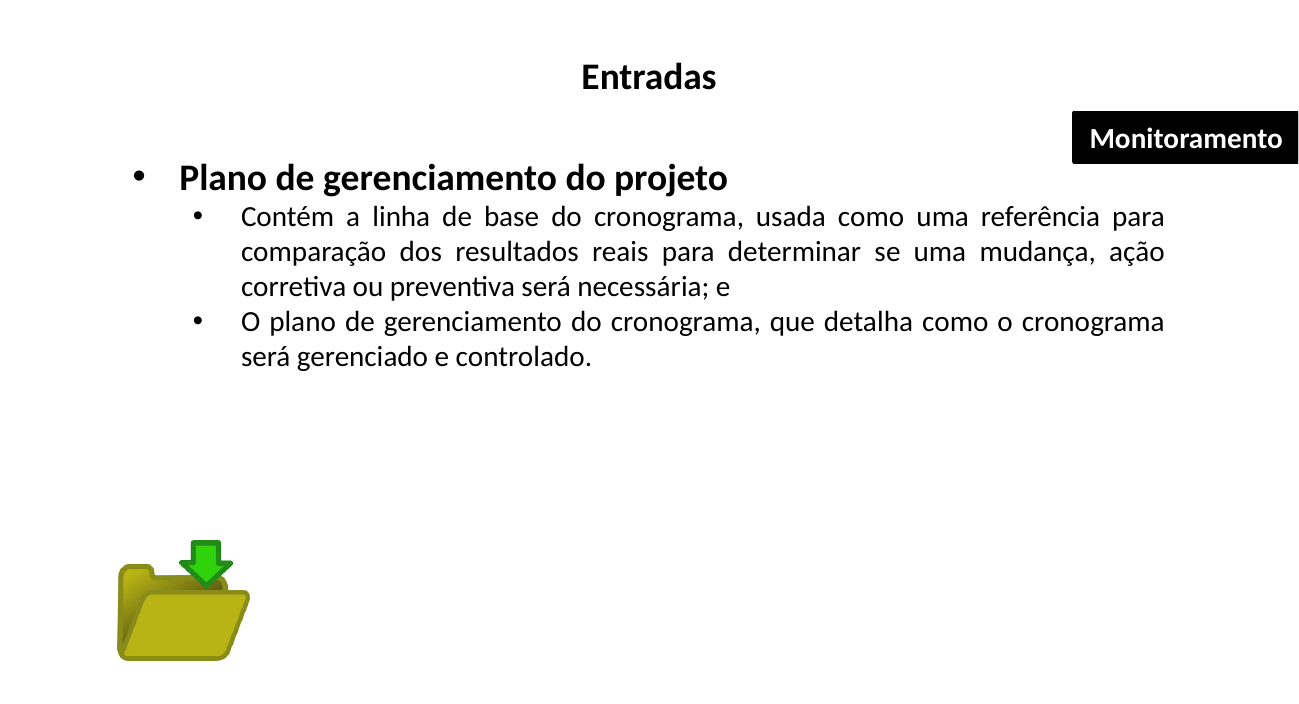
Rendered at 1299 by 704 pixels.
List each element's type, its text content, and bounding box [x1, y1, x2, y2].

text_box Plano de gerenciamento do projeto Contém a linha de base do cronograma, usada como uma referência para comparação dos resultados reais para determinar se uma mudança, ação corretiva ou preventiva será necessária; e O plano de gerenciamento do cronograma, que detalha como o cronograma será gerenciado e controlado. [117, 145, 1181, 383]
text_box Entradas [0, 44, 1299, 106]
text_box Monitoramento [1074, 112, 1299, 162]
picture [117, 540, 250, 661]
